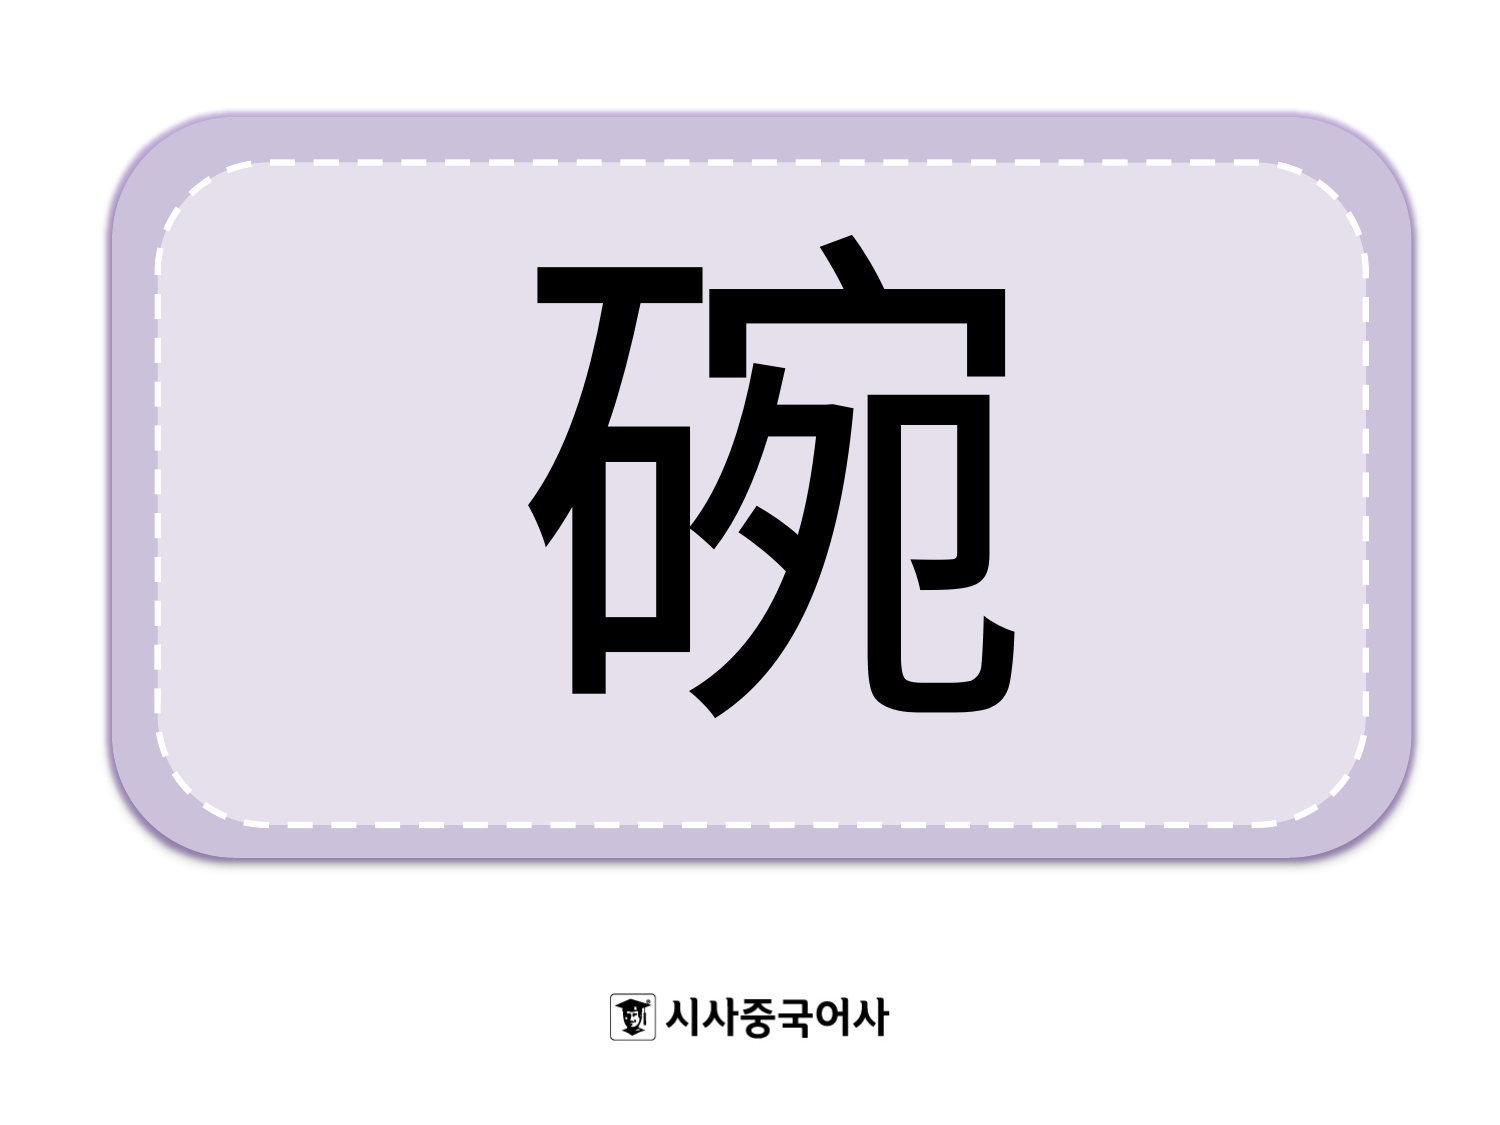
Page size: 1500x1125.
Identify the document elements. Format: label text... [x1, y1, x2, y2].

picture [602, 987, 898, 1047]
text_box 碗 [171, 137, 1380, 800]
